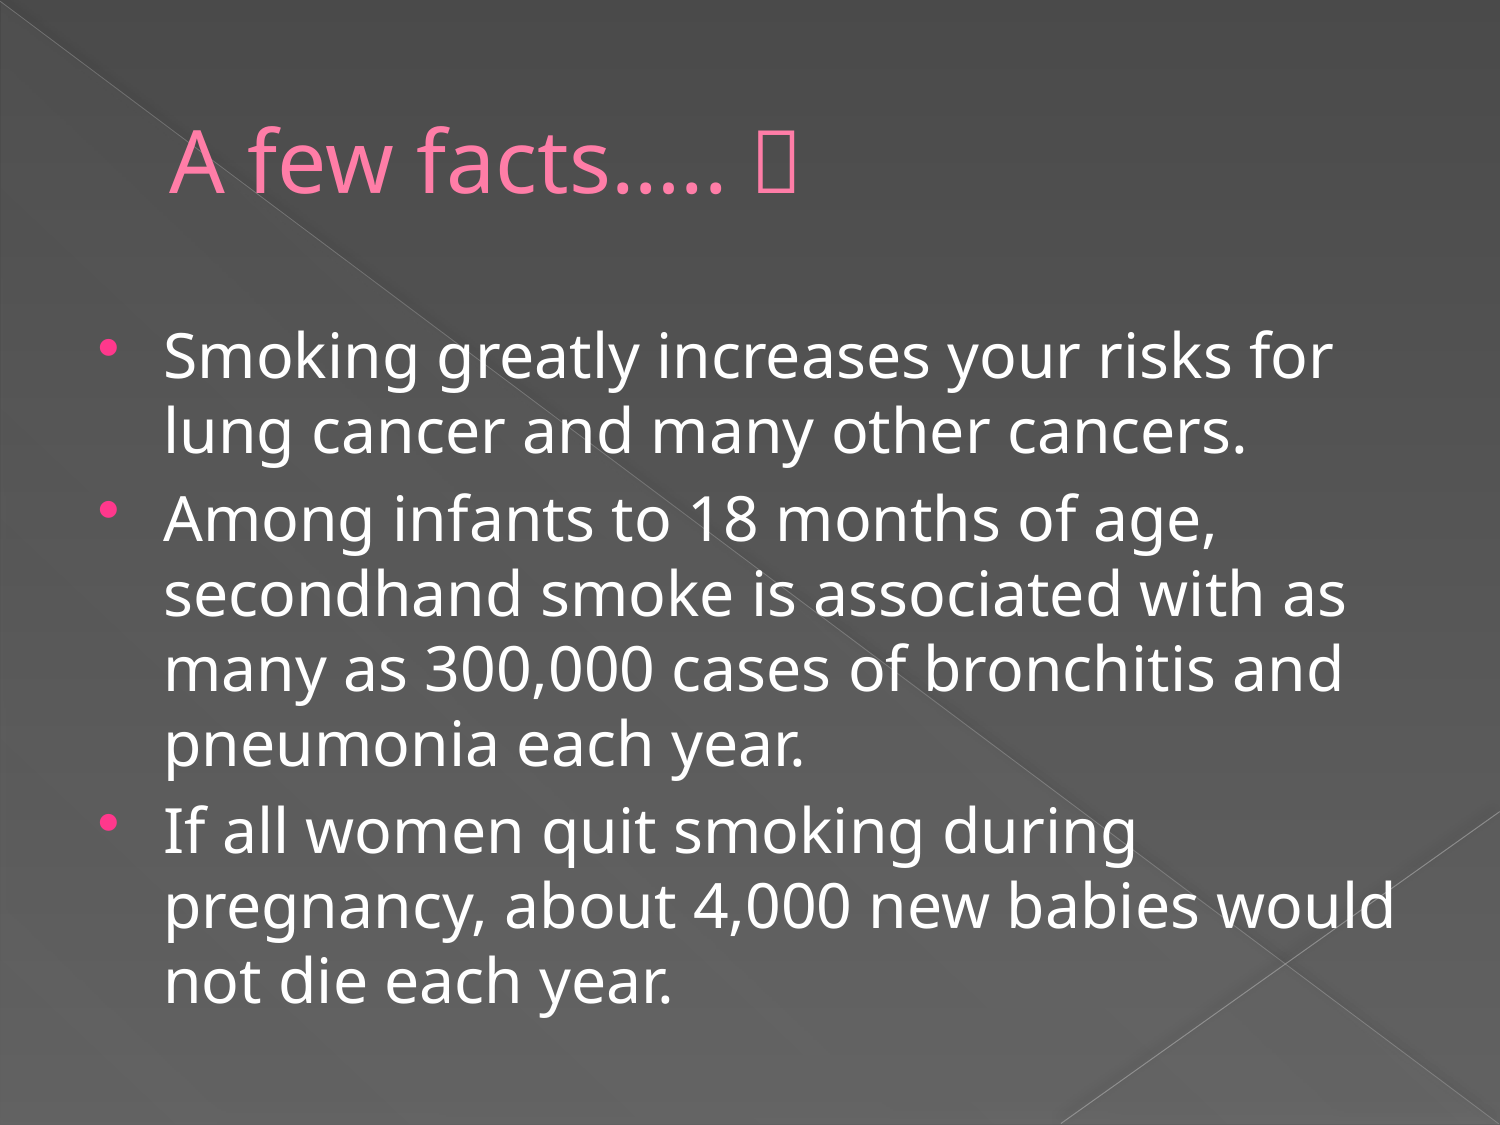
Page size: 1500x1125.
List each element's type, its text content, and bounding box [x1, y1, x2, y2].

list Smoking greatly increases your risks for lung cancer and many other cancers. Among infants to 18 months of age, secondhand smoke is associated with as many as 300,000 cases of bronchitis and pneumonia each year. If all women quit smoking during pregnancy, about 4,000 new babies would not die each year. [75, 308, 1425, 1059]
title A few facts…..  [75, 43, 1425, 274]
